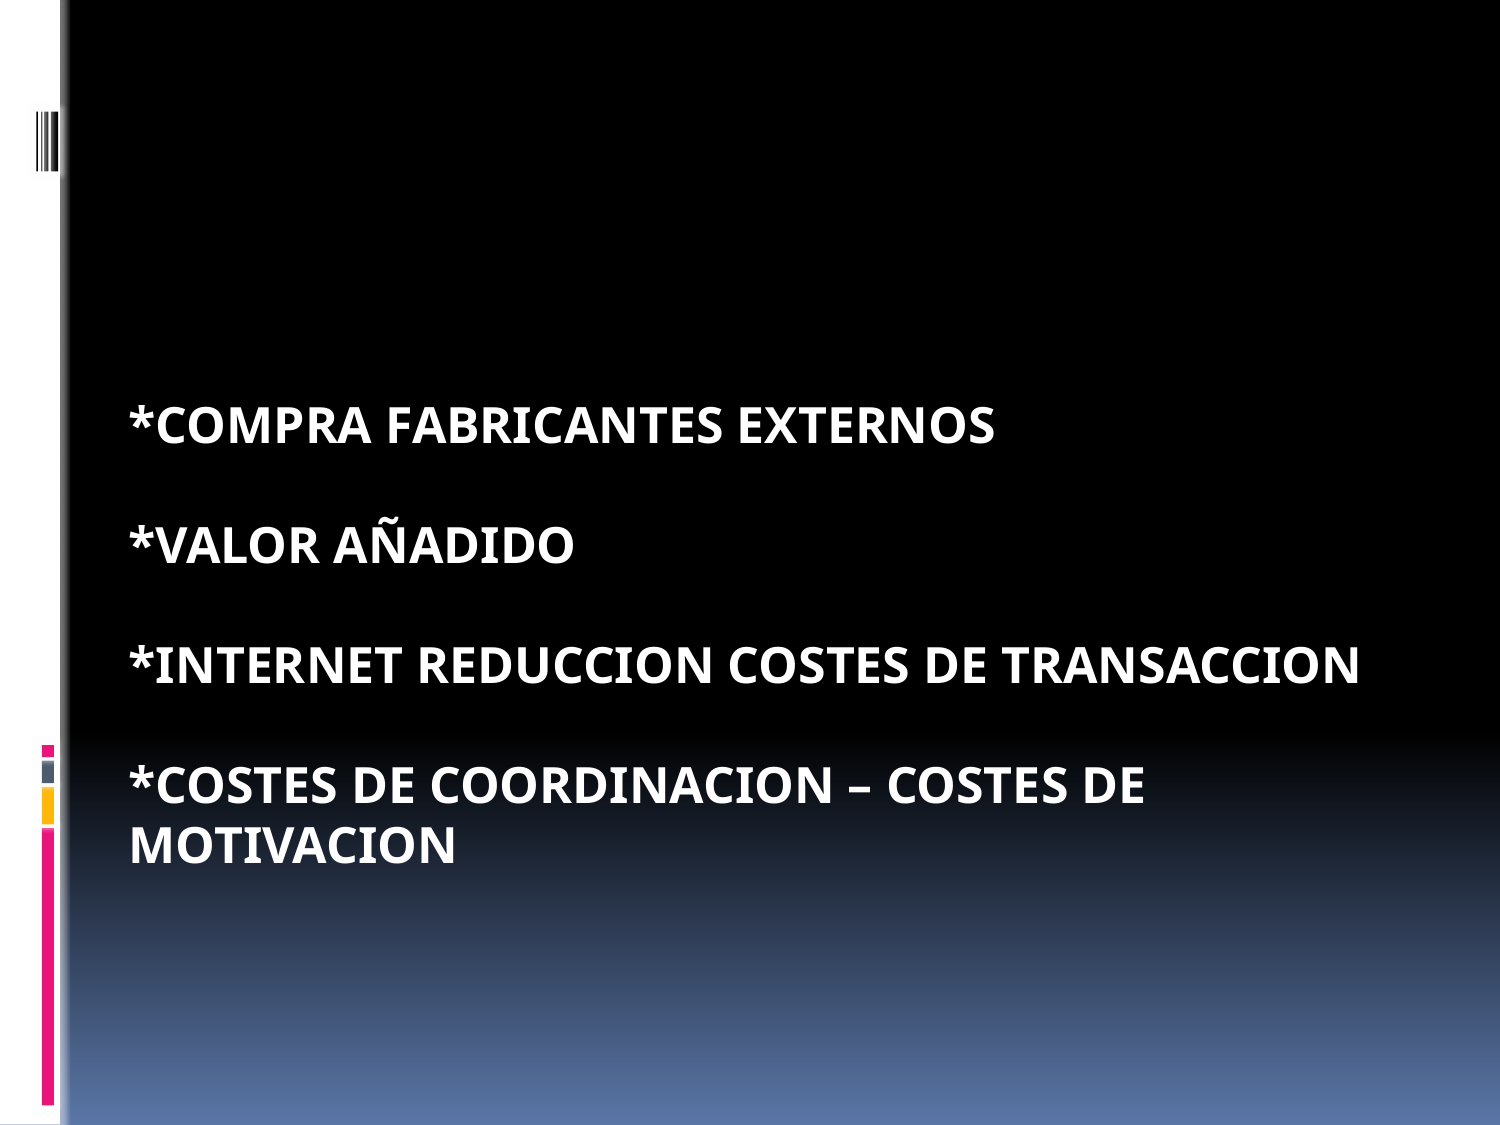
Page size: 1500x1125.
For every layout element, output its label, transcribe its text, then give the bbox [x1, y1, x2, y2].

subtitle *COMPRA FABRICANTES EXTERNOS *VALOR AÑADIDO *INTERNET REDUCCION COSTES DE TRANSACCION *COSTES DE COORDINACION – COSTES DE MOTIVACION [112, 101, 1412, 941]
